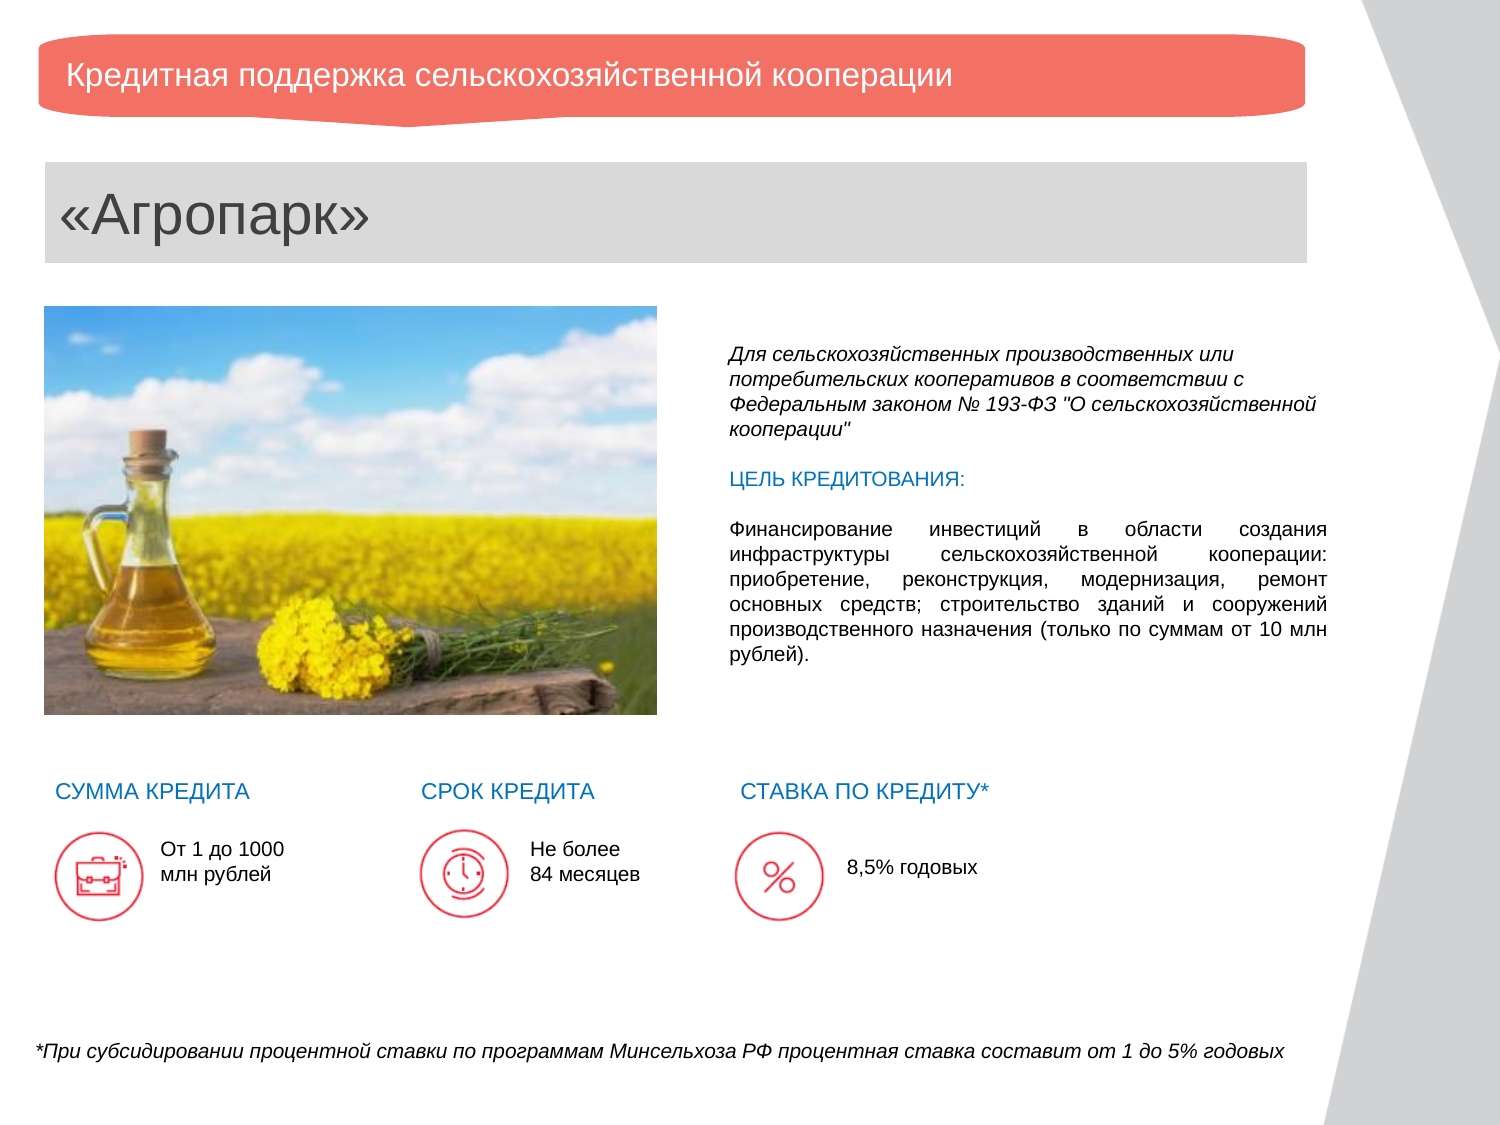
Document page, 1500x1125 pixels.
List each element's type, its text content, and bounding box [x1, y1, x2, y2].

picture [0, 0, 1500, 1125]
table_header «Агропарк» [45, 162, 1307, 263]
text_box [19, 769, 1348, 1071]
text_box Кредитная поддержка сельскохозяйственной кооперации [36, 32, 1308, 130]
text_box Для сельскохозяйственных производственных или потребительских кооперативов в соответствии с Федеральным законом № 193-ФЗ "О сельскохозяйственной кооперации" ЦЕЛЬ КРЕДИТОВАНИЯ: Финансирование инвестиций в области создания инфраструктуры сельскохозяйственной кооперации: приобретение, реконструкция, модернизация, ремонт основных средств; строительство зданий и сооружений производственного назначения (только по суммам от 10 млн рублей). [714, 333, 1343, 673]
